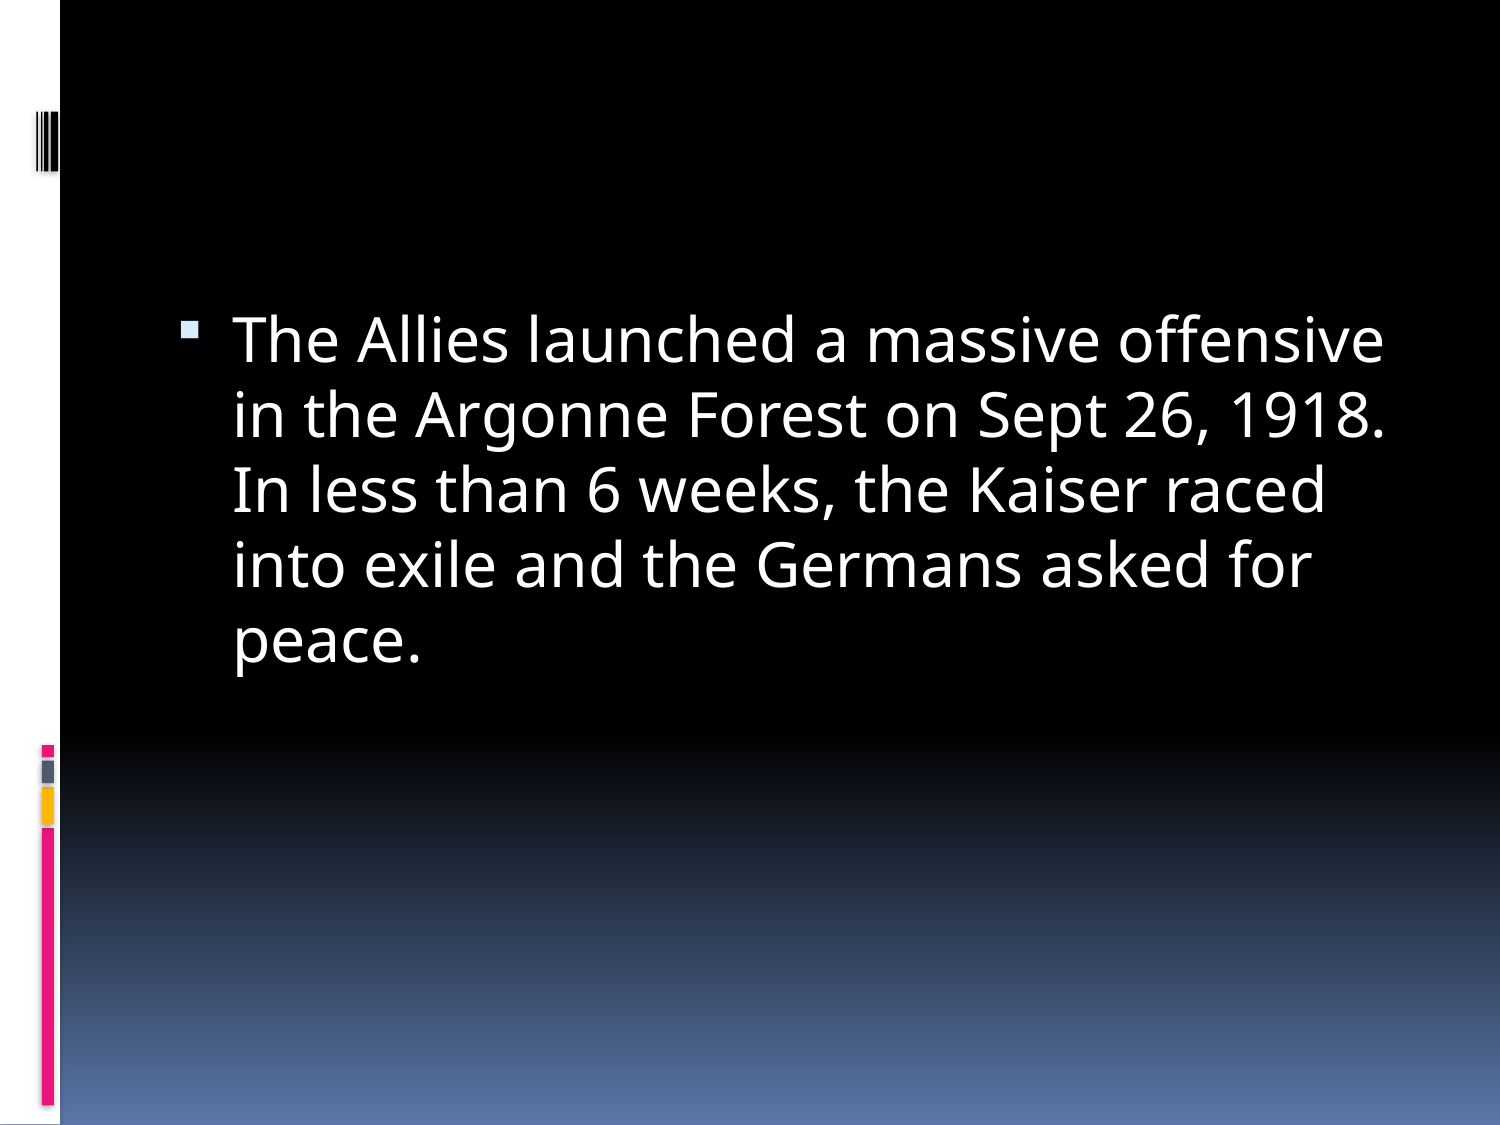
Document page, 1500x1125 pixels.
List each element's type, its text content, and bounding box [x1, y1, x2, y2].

list The Allies launched a massive offensive in the Argonne Forest on Sept 26, 1918. In less than 6 weeks, the Kaiser raced into exile and the Germans asked for peace. [150, 292, 1425, 1043]
